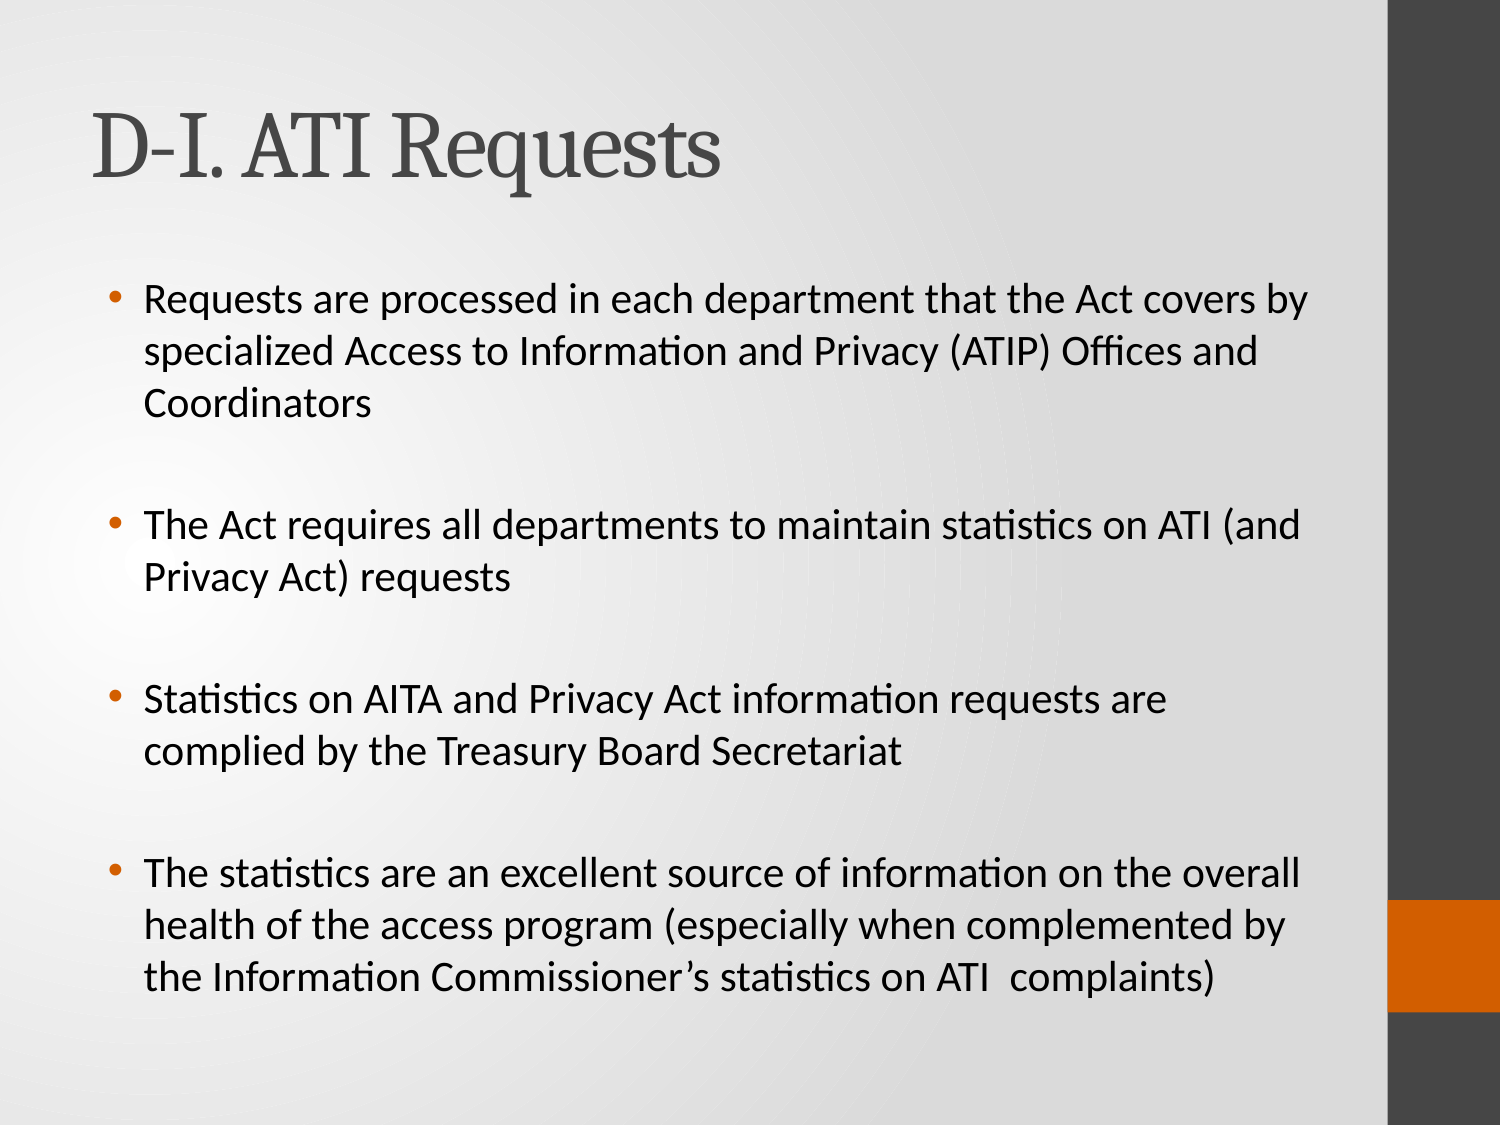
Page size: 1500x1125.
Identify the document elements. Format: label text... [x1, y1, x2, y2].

title D-I. ATI Requests [75, 45, 1325, 233]
list Requests are processed in each department that the Act covers by specialized Access to Information and Privacy (ATIP) Offices and Coordinators The Act requires all departments to maintain statistics on ATI (and Privacy Act) requests Statistics on AITA and Privacy Act information requests are complied by the Treasury Board Secretariat The statistics are an excellent source of information on the overall health of the access program (especially when complemented by the Information Commissioner’s statistics on ATI complaints) [75, 262, 1325, 1050]
